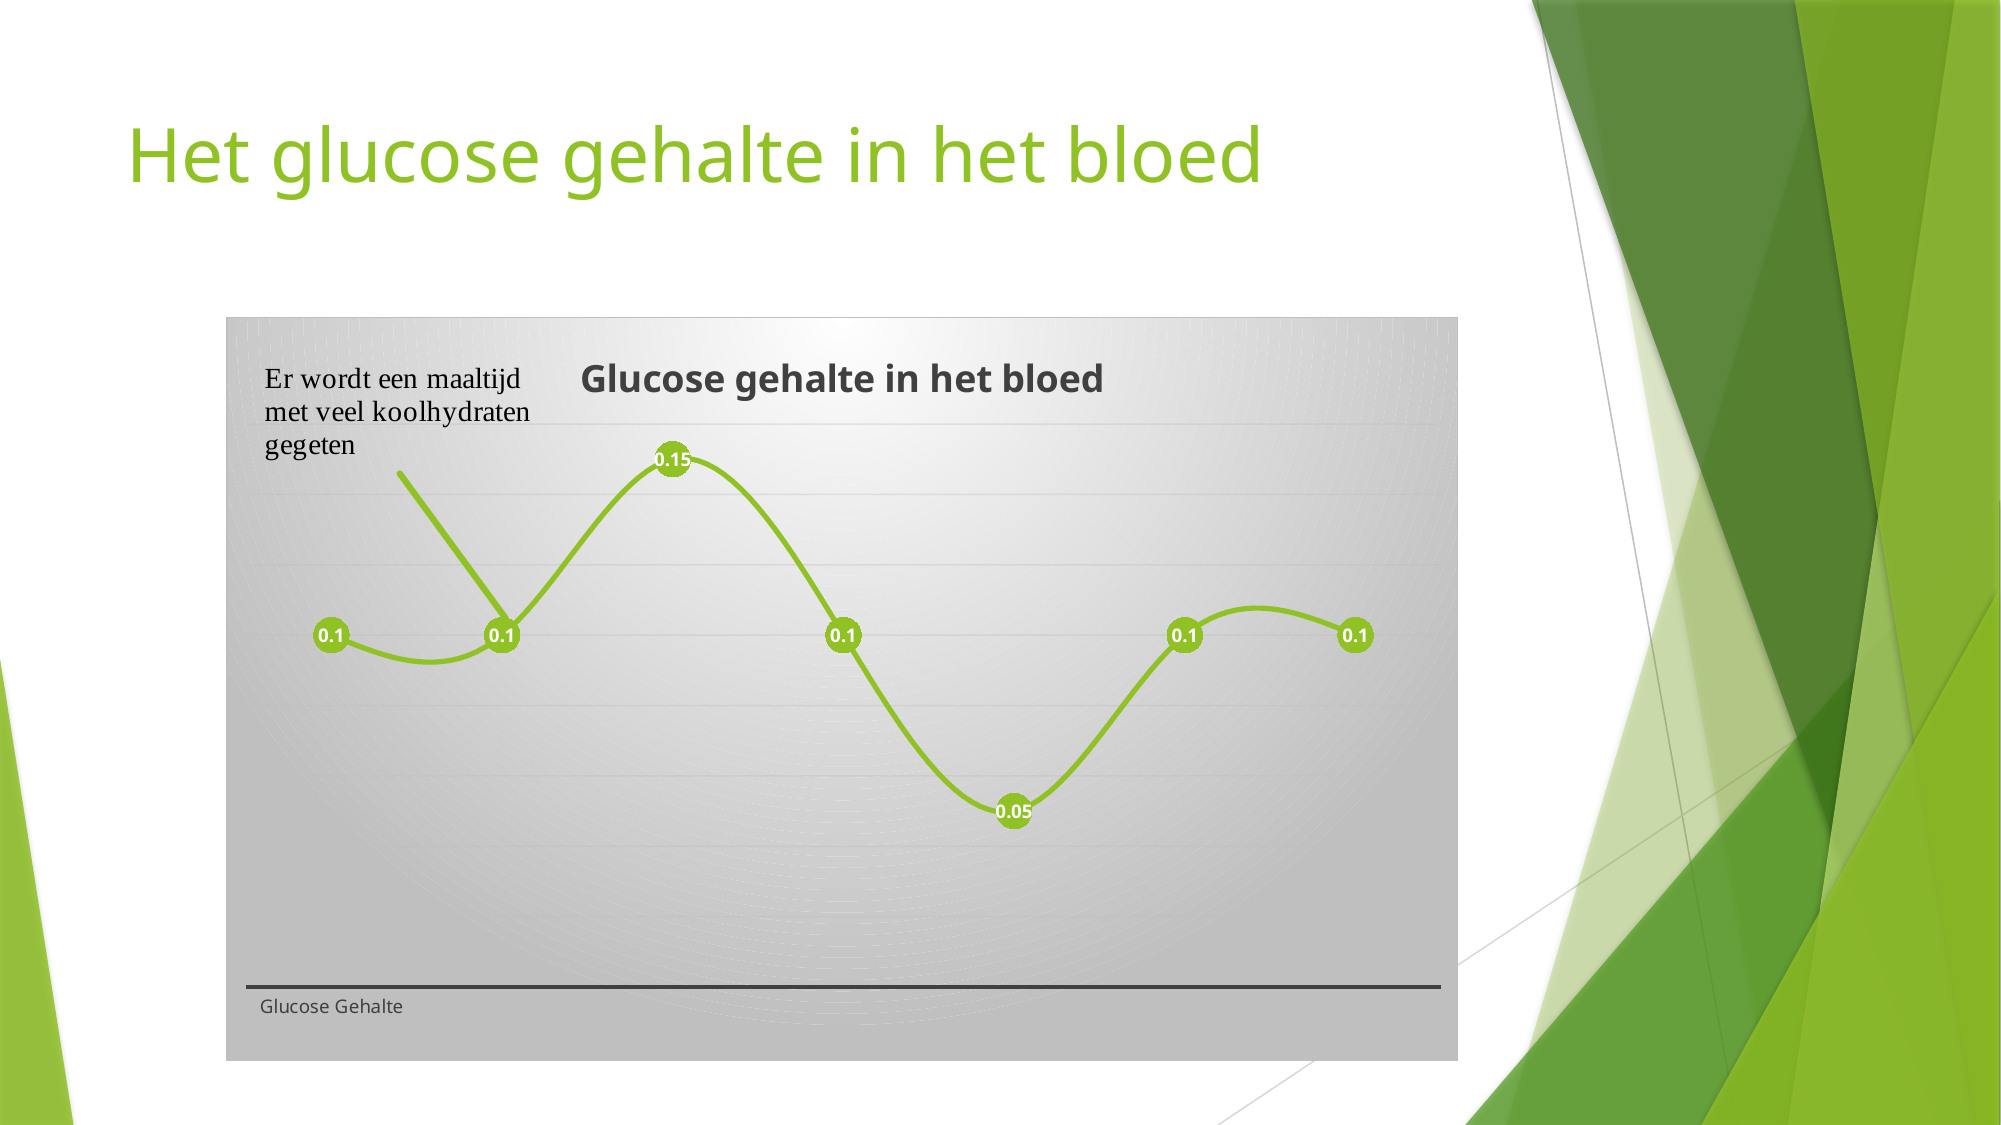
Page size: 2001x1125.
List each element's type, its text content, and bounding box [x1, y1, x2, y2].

title Het glucose gehalte in het bloed [111, 99, 1522, 317]
chart [225, 316, 1459, 1062]
